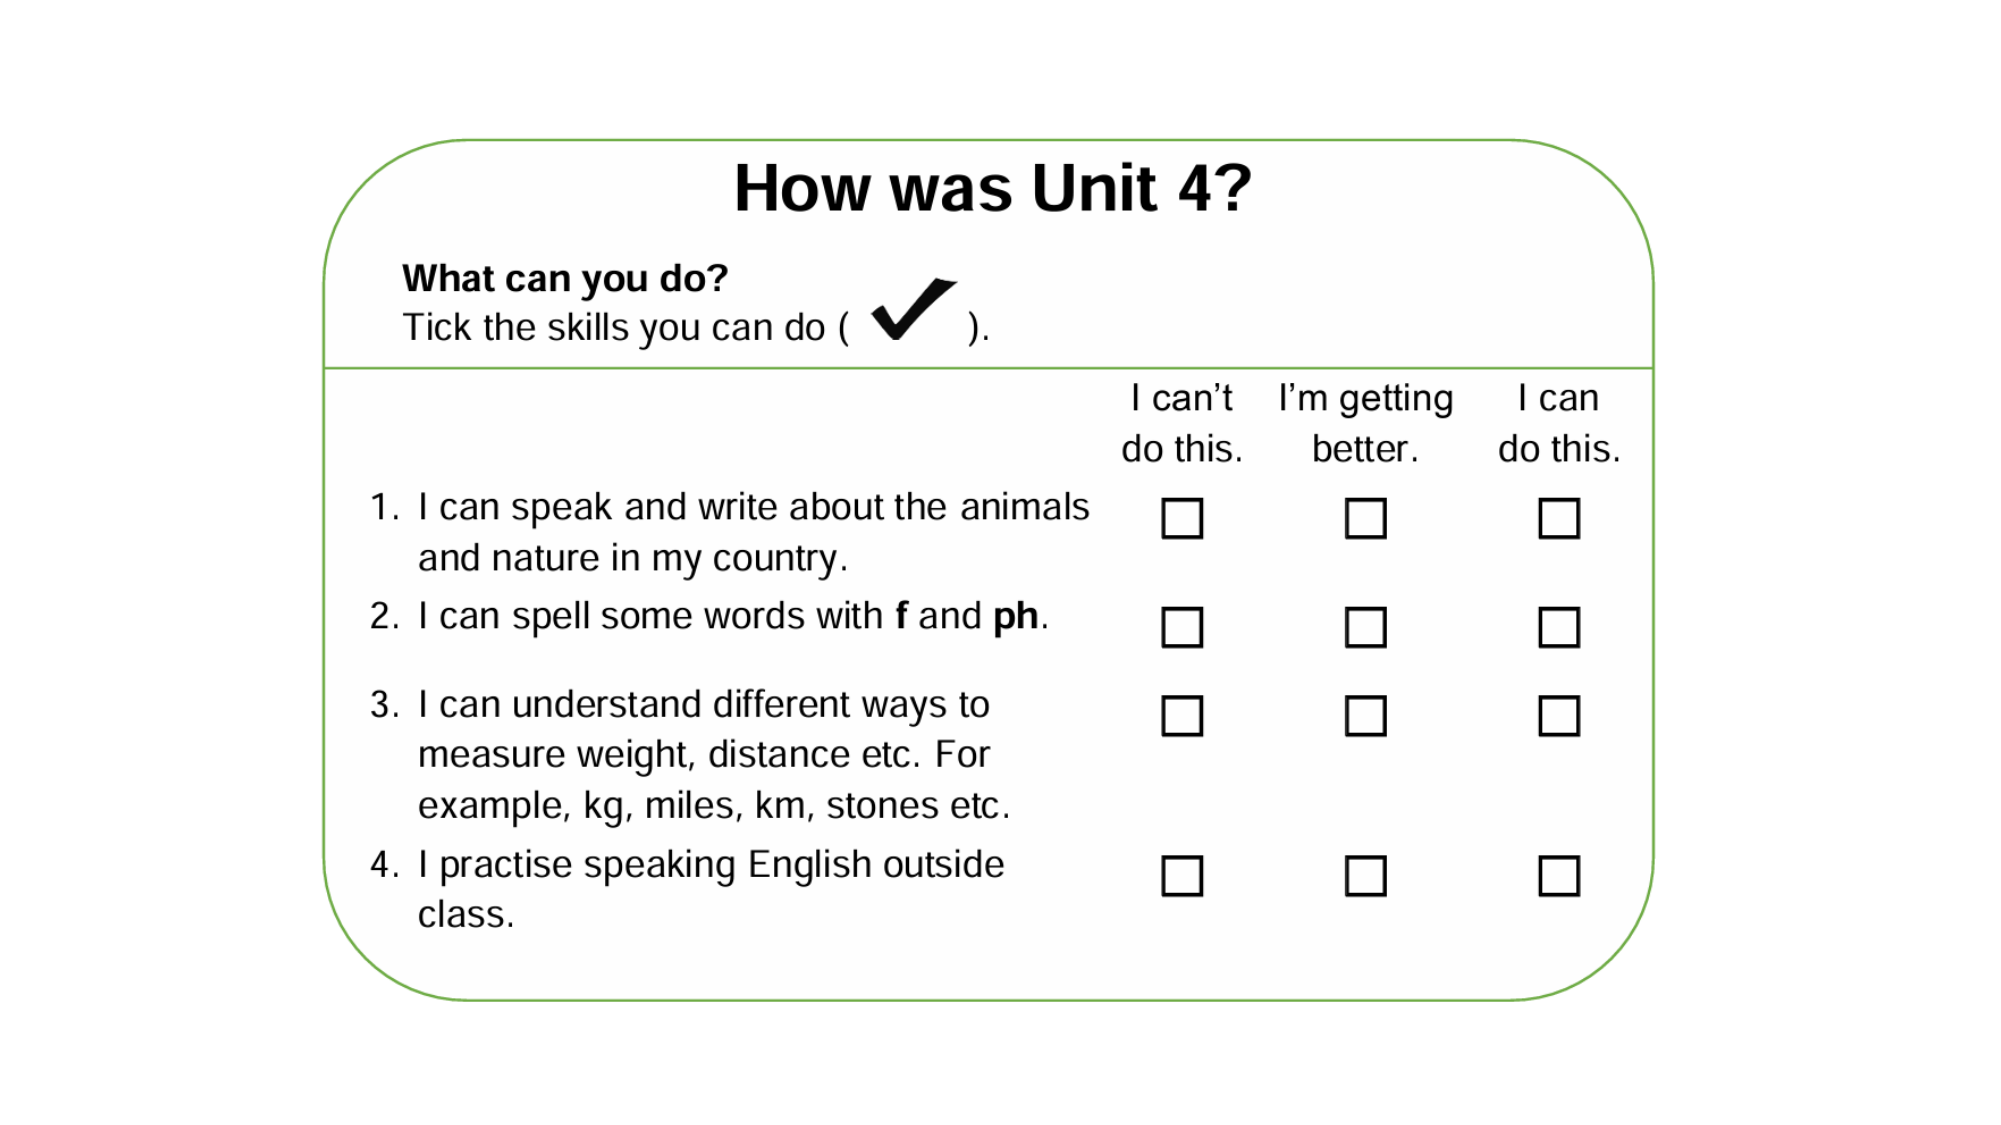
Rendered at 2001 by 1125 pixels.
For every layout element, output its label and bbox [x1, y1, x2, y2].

picture [250, 104, 1750, 1020]
